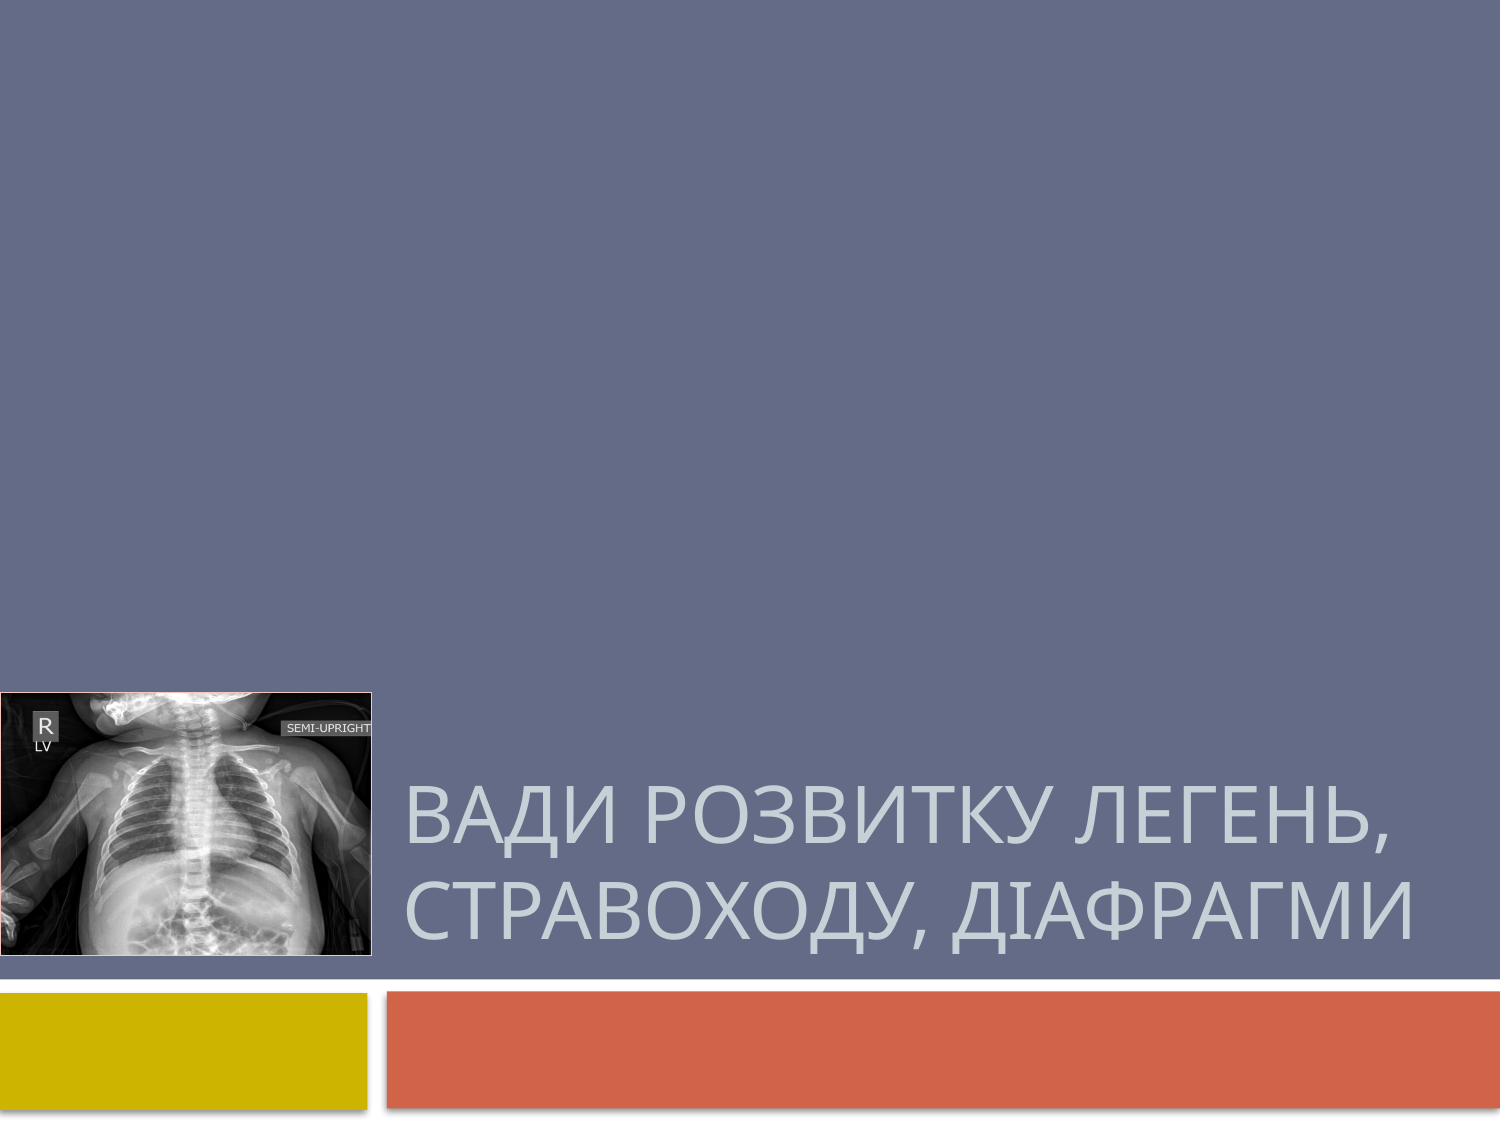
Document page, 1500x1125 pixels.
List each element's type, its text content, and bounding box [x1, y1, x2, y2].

title Вади розвитку легень, стравоходу, діафрагми [387, 662, 1450, 963]
picture [0, 692, 373, 956]
